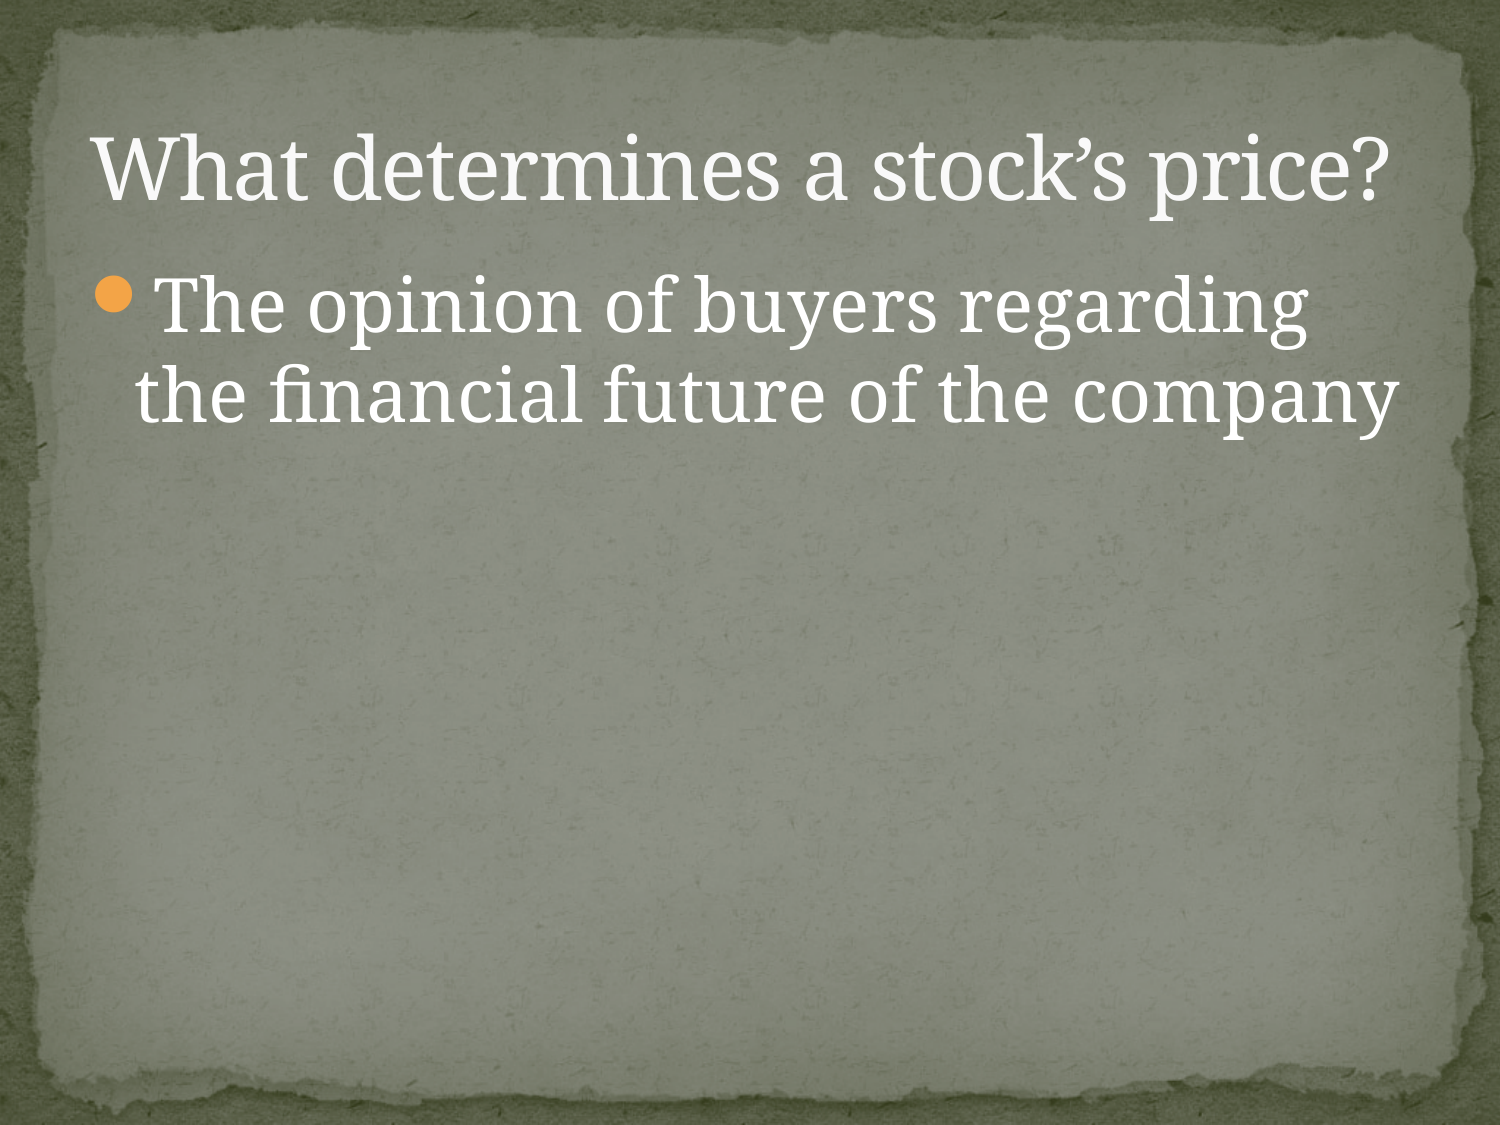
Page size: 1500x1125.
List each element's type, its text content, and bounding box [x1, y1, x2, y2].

title What determines a stock’s price? [74, 24, 1425, 225]
list The opinion of buyers regarding the financial future of the company [75, 249, 1425, 1000]
